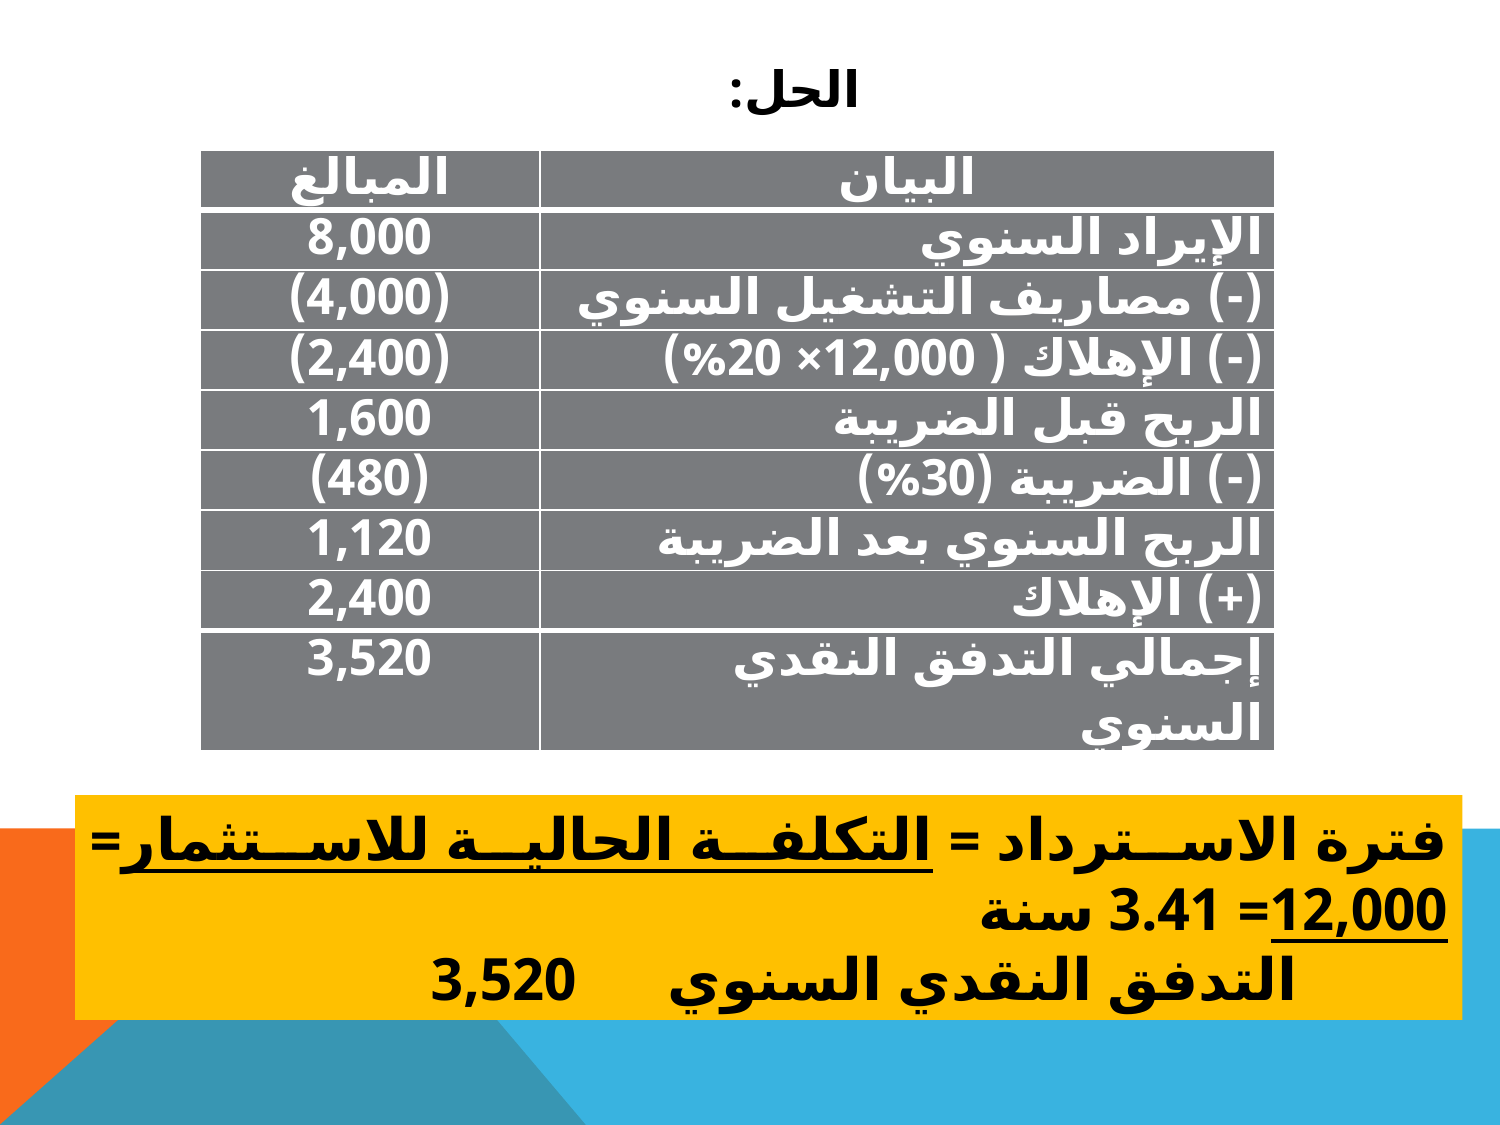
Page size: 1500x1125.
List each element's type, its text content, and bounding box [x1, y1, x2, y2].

table_cell الربح السنوي بعد الضريبة [541, 511, 1274, 570]
table_cell 1,120 [201, 511, 539, 570]
table_cell (4,000) [201, 271, 539, 329]
table_cell 2,400 [201, 571, 539, 628]
table_cell إجمالي التدفق النقدي السنوي [541, 633, 1274, 750]
table_cell (-) الإهلاك ( 12,000× 20%) [541, 331, 1274, 389]
table_cell (-) مصاريف التشغيل السنوي [541, 271, 1274, 329]
table_cell 3,520 [201, 633, 539, 750]
table_cell (-) الضريبة (30%) [541, 451, 1274, 509]
table_cell (+) الإهلاك [541, 571, 1274, 628]
table_header المبالغ [201, 151, 539, 207]
table_cell (480) [201, 451, 539, 509]
text_box فترة الاسترداد = التكلفة الحالية للاستثمار= 12,000 = 3.41 سنة التدفق النقدي السنوي 3,520 [75, 795, 1463, 1020]
table_cell 8,000 [201, 213, 539, 269]
table_cell (2,400) [201, 331, 539, 389]
table_cell الربح قبل الضريبة [541, 391, 1274, 449]
table_header البيان [541, 151, 1274, 207]
text_box الحل: [237, 50, 1313, 126]
table_cell 1,600 [201, 391, 539, 449]
table_cell الإيراد السنوي [541, 213, 1274, 269]
